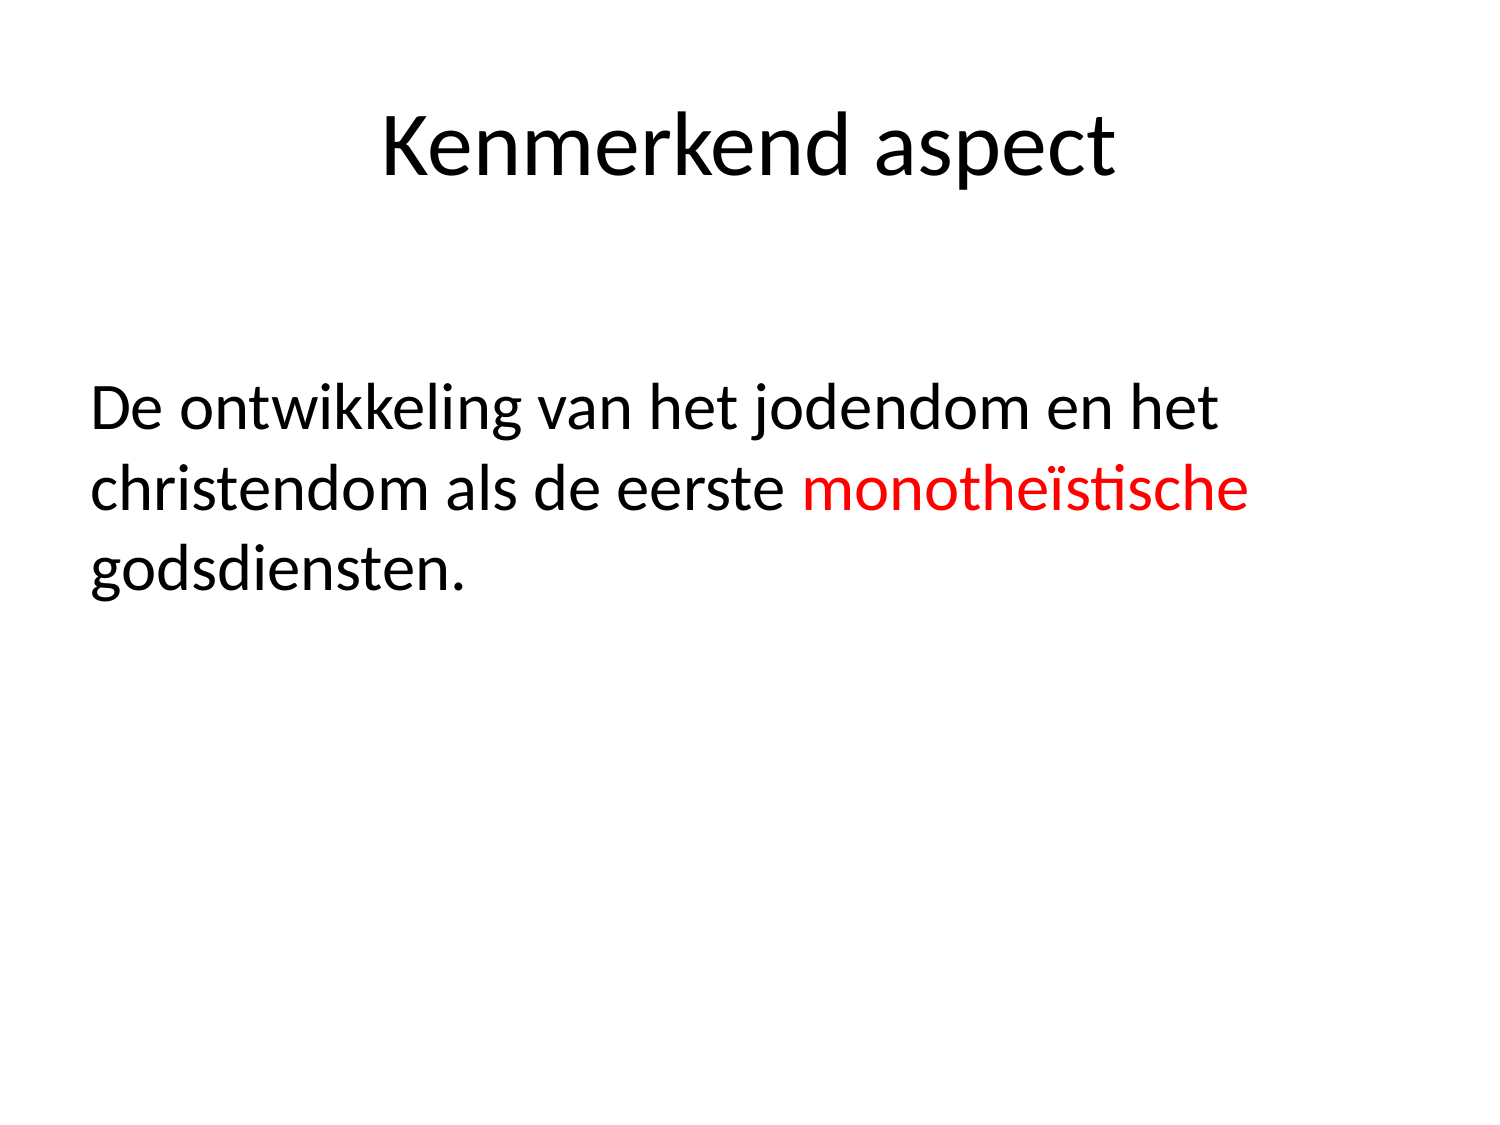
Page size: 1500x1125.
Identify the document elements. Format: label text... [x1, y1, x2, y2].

title Kenmerkend aspect [75, 45, 1425, 233]
list De ontwikkeling van het jodendom en het christendom als de eerste monotheïstische godsdiensten. [75, 262, 1425, 1005]
